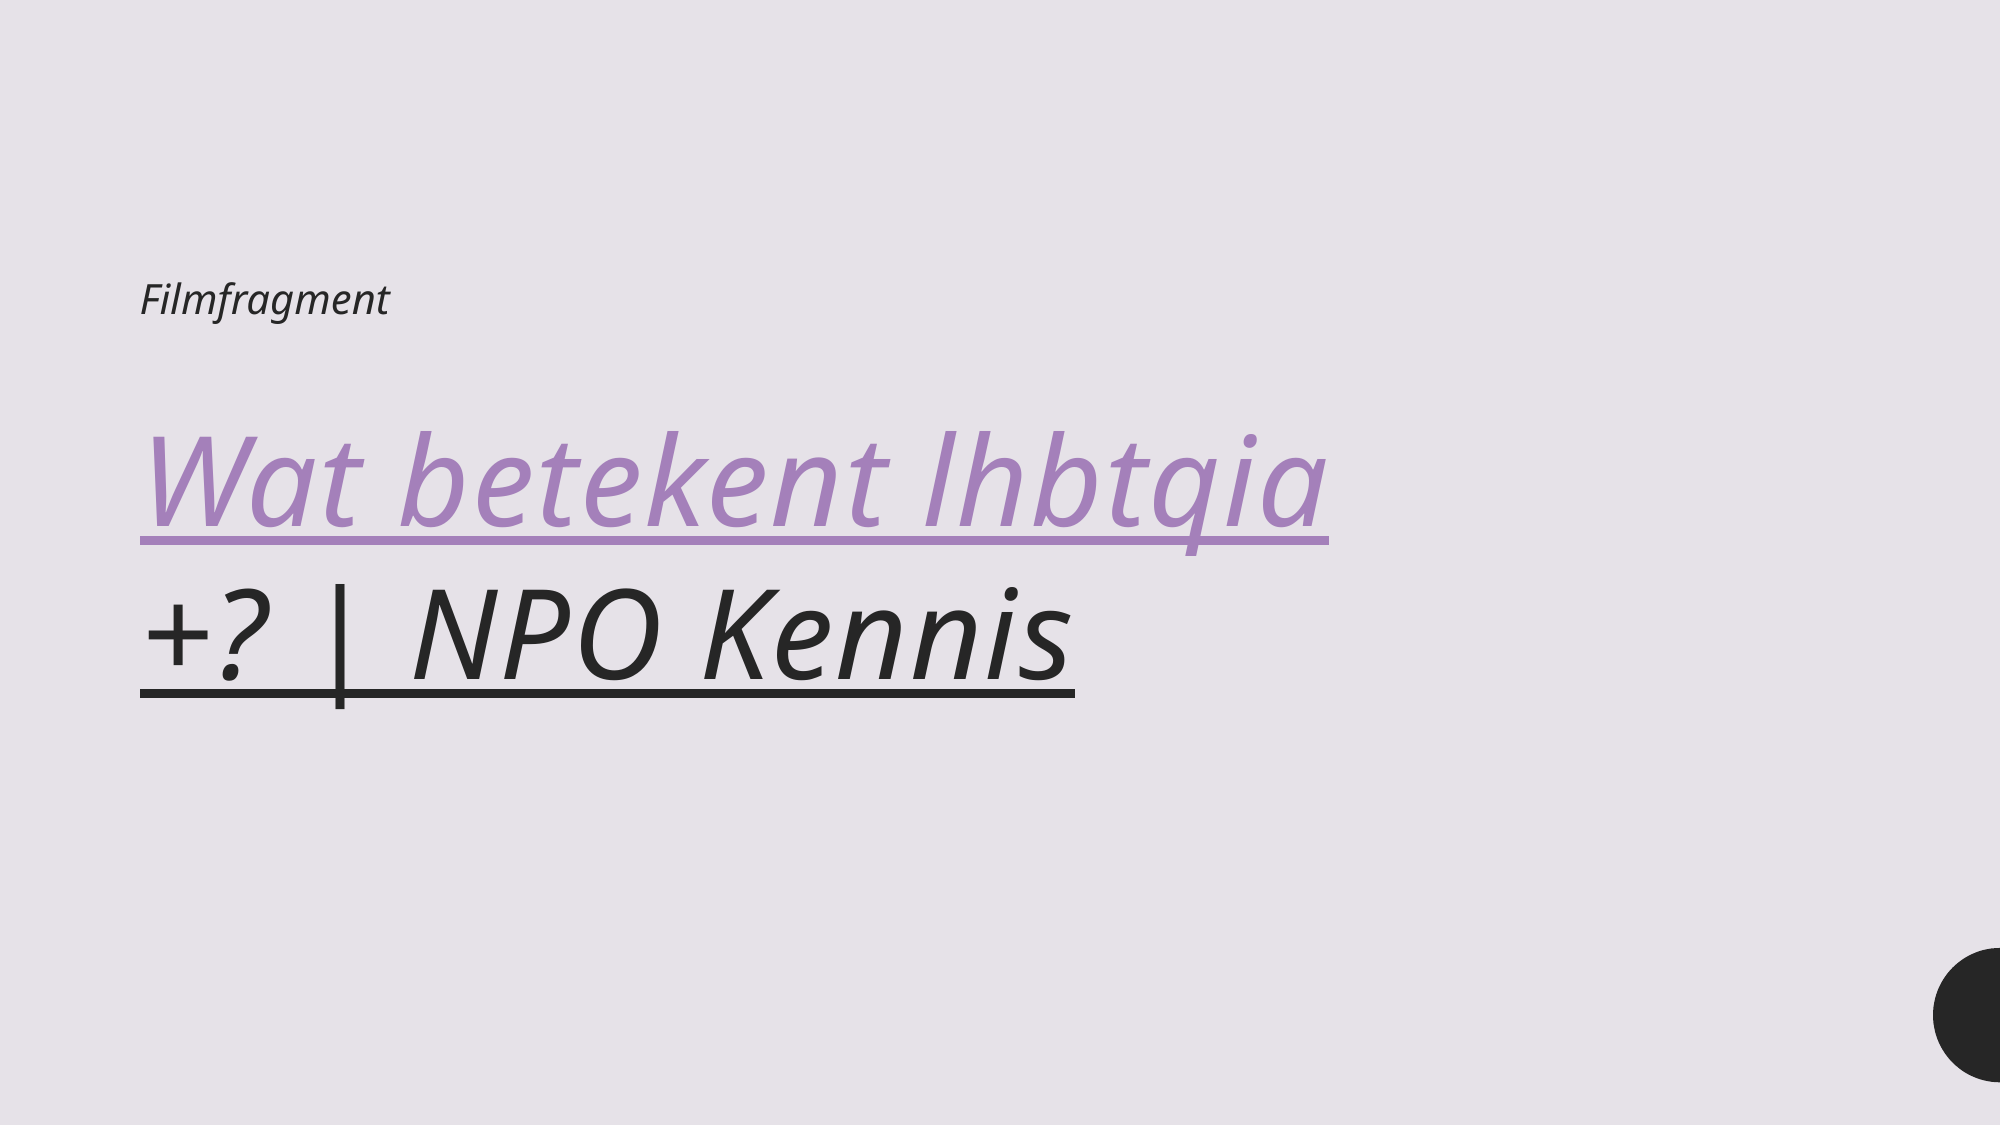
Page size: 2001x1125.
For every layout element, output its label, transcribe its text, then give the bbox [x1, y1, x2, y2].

title Wat betekent lhbtqia+? | NPO Kennis [125, 396, 1875, 905]
list Filmfragment [124, 228, 1875, 363]
